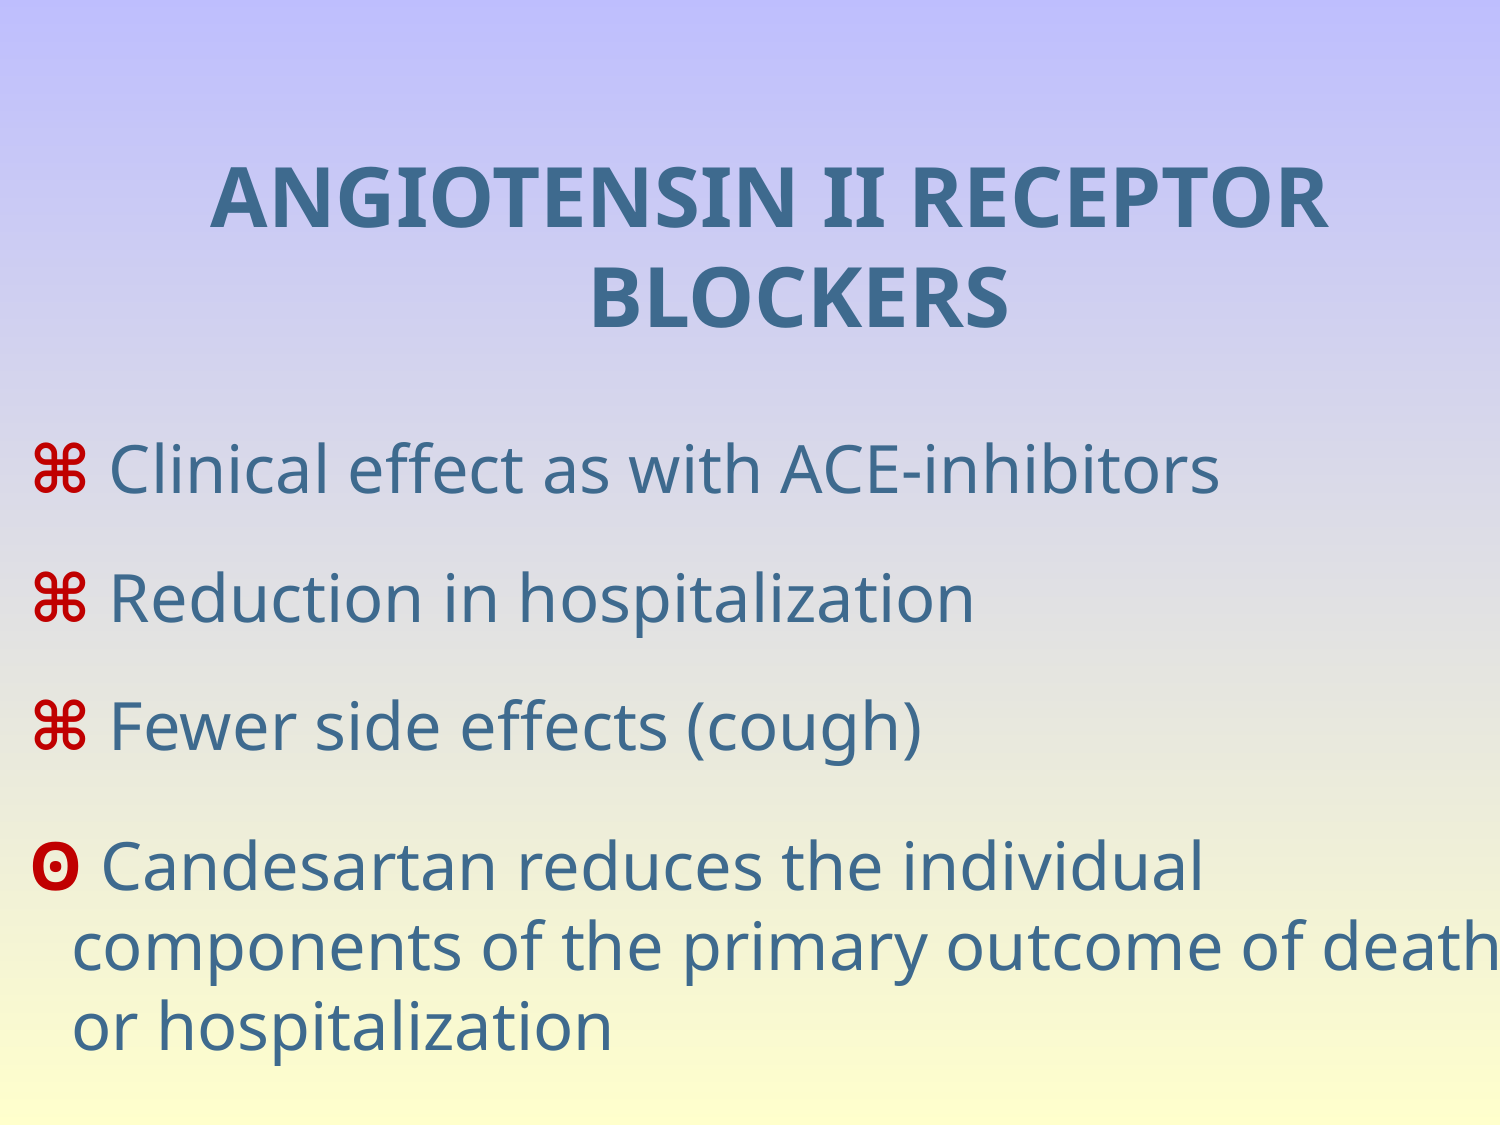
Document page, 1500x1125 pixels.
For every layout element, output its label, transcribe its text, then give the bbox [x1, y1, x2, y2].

text_box ANGIOTENSIN II RECEPTOR BLOCKERS ⌘ Clinical effect as with ACE-inhibitors ⌘ Reduction in hospitalization ⌘ Fewer side effects (cough) ʘ Candesartan reduces the individual components of the primary outcome of death or hospitalization [0, 0, 1500, 1125]
